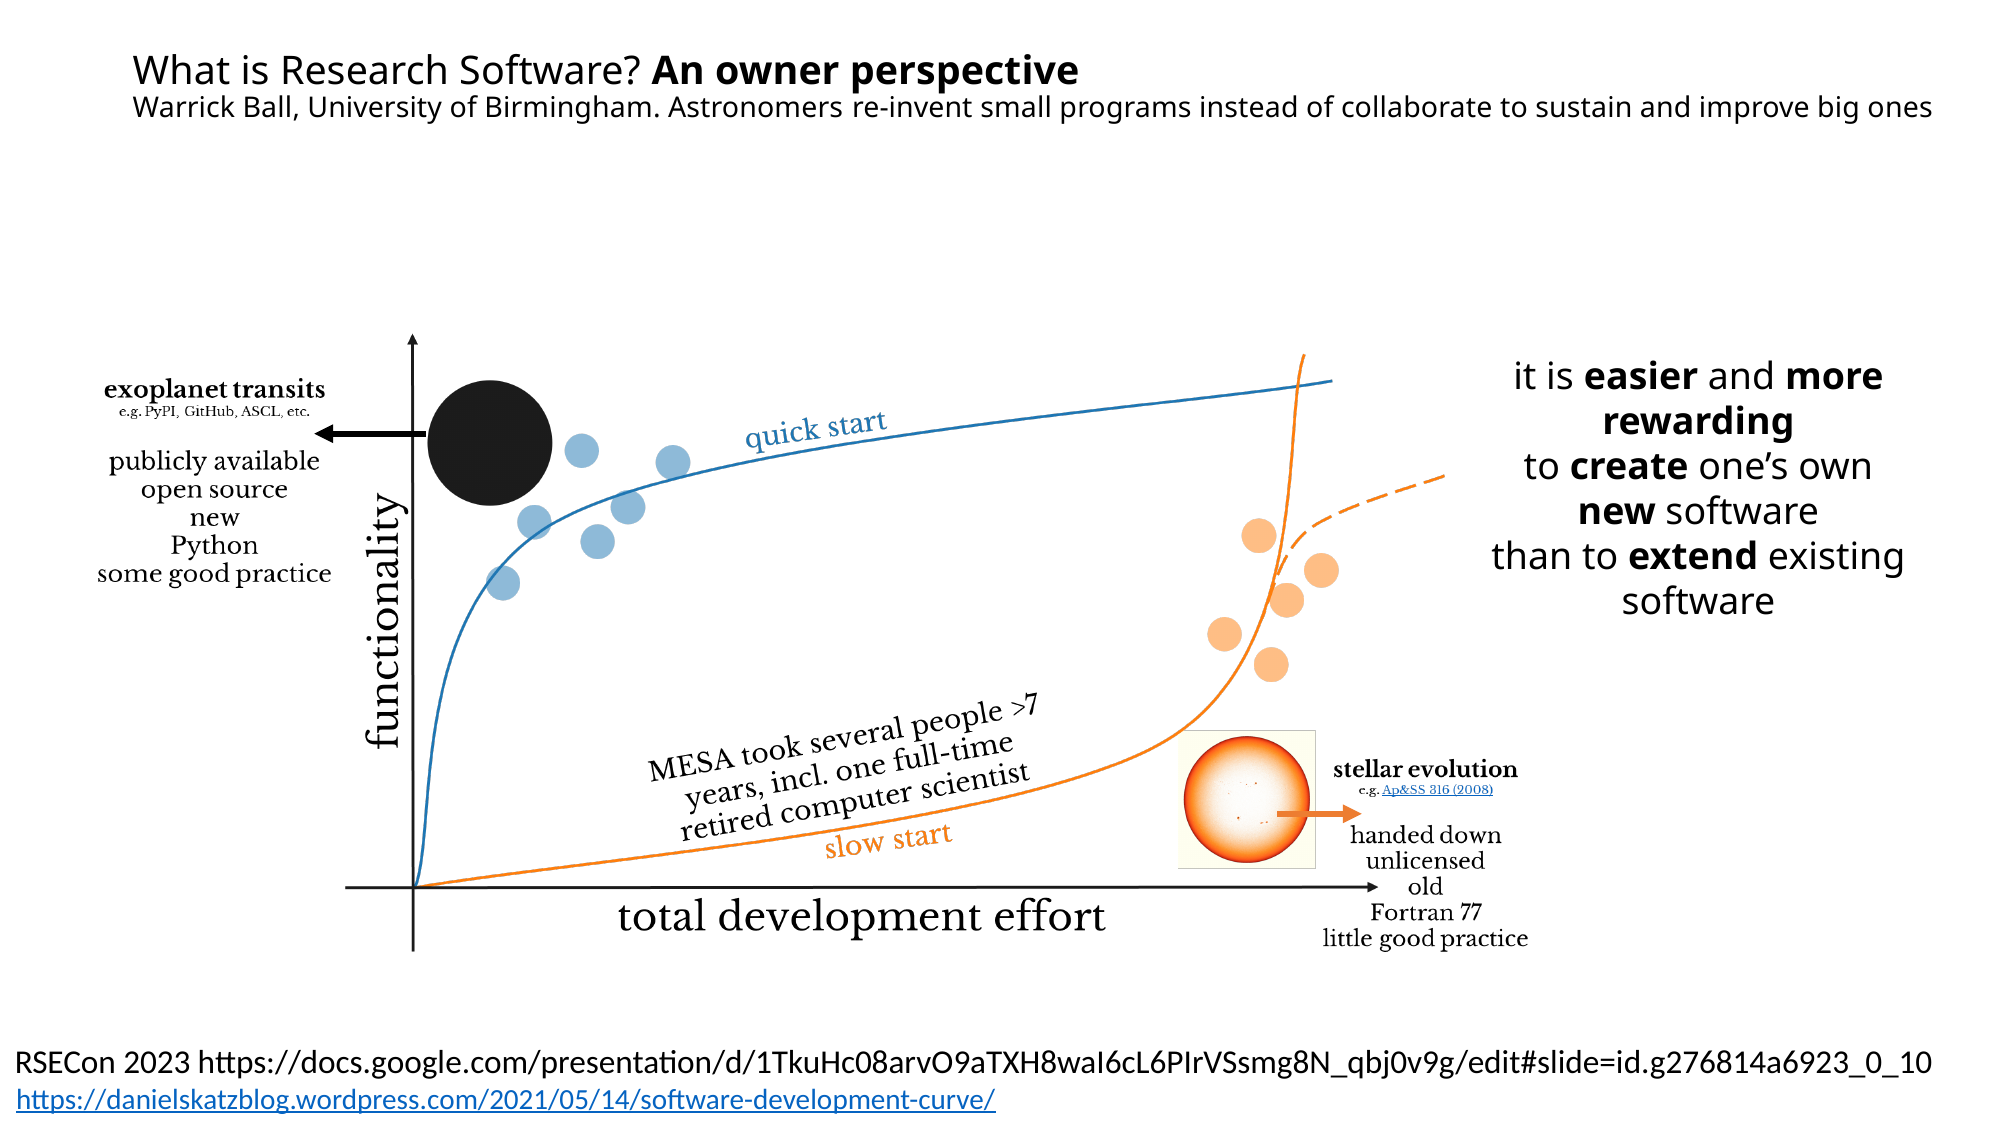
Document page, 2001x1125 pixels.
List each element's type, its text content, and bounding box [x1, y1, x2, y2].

title What is Research Software? An owner perspective Warrick Ball, University of Birmingham. Astronomers re-invent small programs instead of collaborate to sustain and improve big ones [117, 35, 1965, 253]
text_box it is easier and more rewarding to create one’s own new software than to extend existing software [1467, 344, 1930, 630]
text_box RSECon 2023 https://docs.google.com/presentation/d/1TkuHc08arvO9aTXH8waI6cL6PIrVSsmg8N_qbj0v9g/edit#slide=id.g276814a6923_0_10 [0, 1032, 1973, 1088]
picture [52, 322, 1562, 1010]
text_box https://danielskatzblog.wordpress.com/2021/05/14/software-development-curve/ [0, 1088, 1142, 1125]
